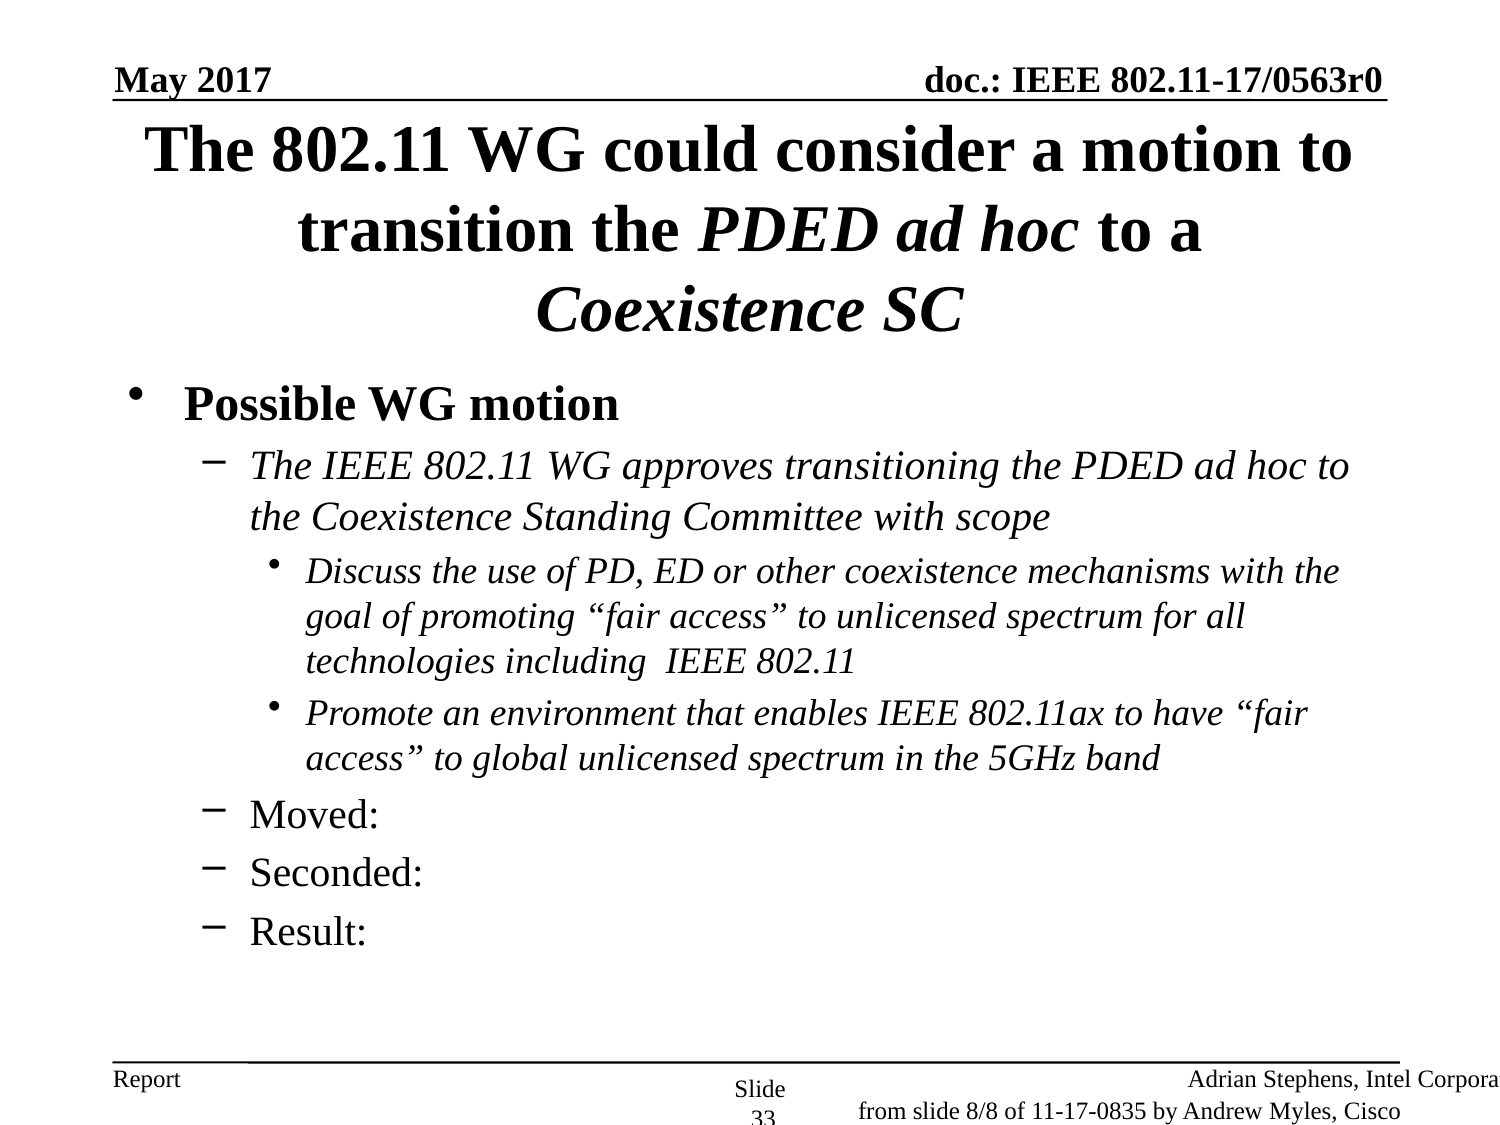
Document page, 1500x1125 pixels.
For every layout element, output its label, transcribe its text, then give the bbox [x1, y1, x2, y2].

text_box Adrian Stephens, Intel Corporation [1187, 1062, 1500, 1093]
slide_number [114, 54, 374, 101]
list Possible WG motion The IEEE 802.11 WG approves transitioning the PDED ad hoc to the Coexistence Standing Committee with scope Discuss the use of PD, ED or other coexistence mechanisms with the goal of promoting “fair access” to unlicensed spectrum for all technologies including IEEE 802.11 Promote an environment that enables IEEE 802.11ax to have “fair access” to global unlicensed spectrum in the 5GHz band Moved: Seconded: Result: [112, 362, 1388, 1038]
text_box from slide 8/8 of 11-17-0835 by Andrew Myles, Cisco [343, 1087, 1417, 1125]
title The 802.11 WG could consider a motion to transition the PDED ad hoc to a Coexistence SC [112, 137, 1388, 313]
slide_number Slide 33 [724, 1072, 802, 1087]
